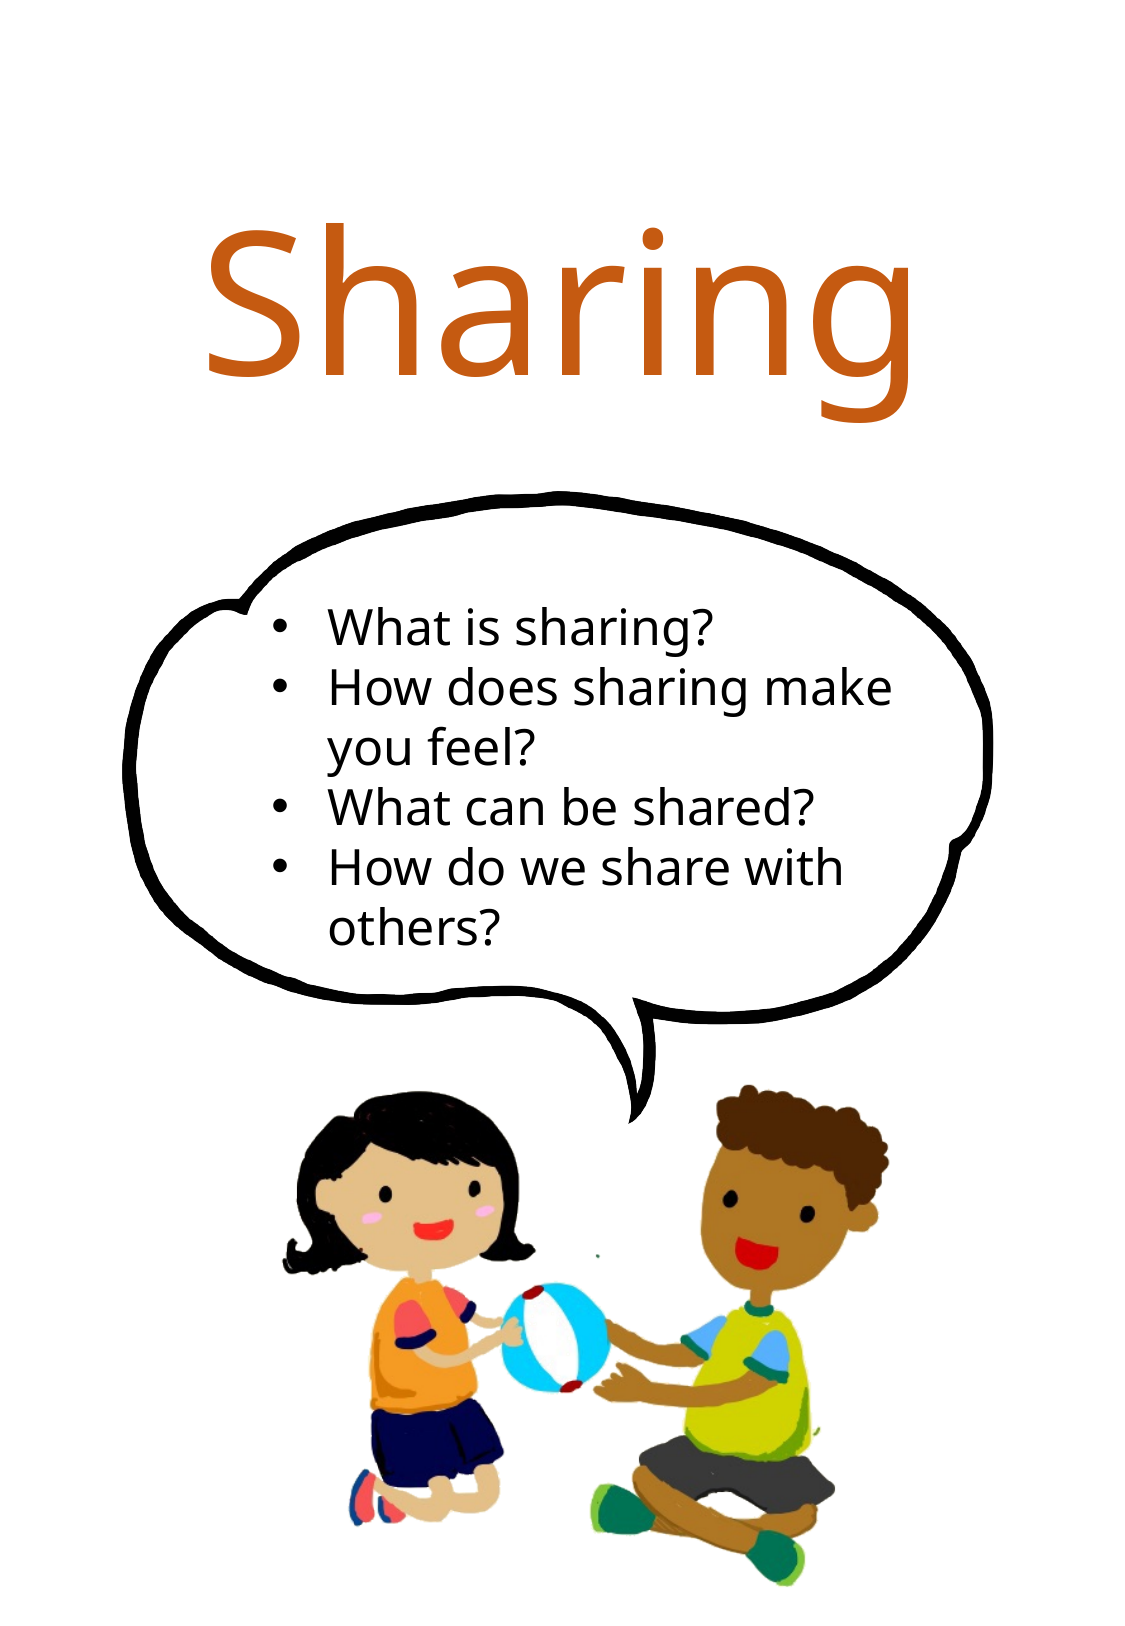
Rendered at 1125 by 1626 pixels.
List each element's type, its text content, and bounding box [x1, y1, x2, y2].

text_box Sharing [77, 194, 1048, 509]
picture [50, 464, 1035, 1606]
